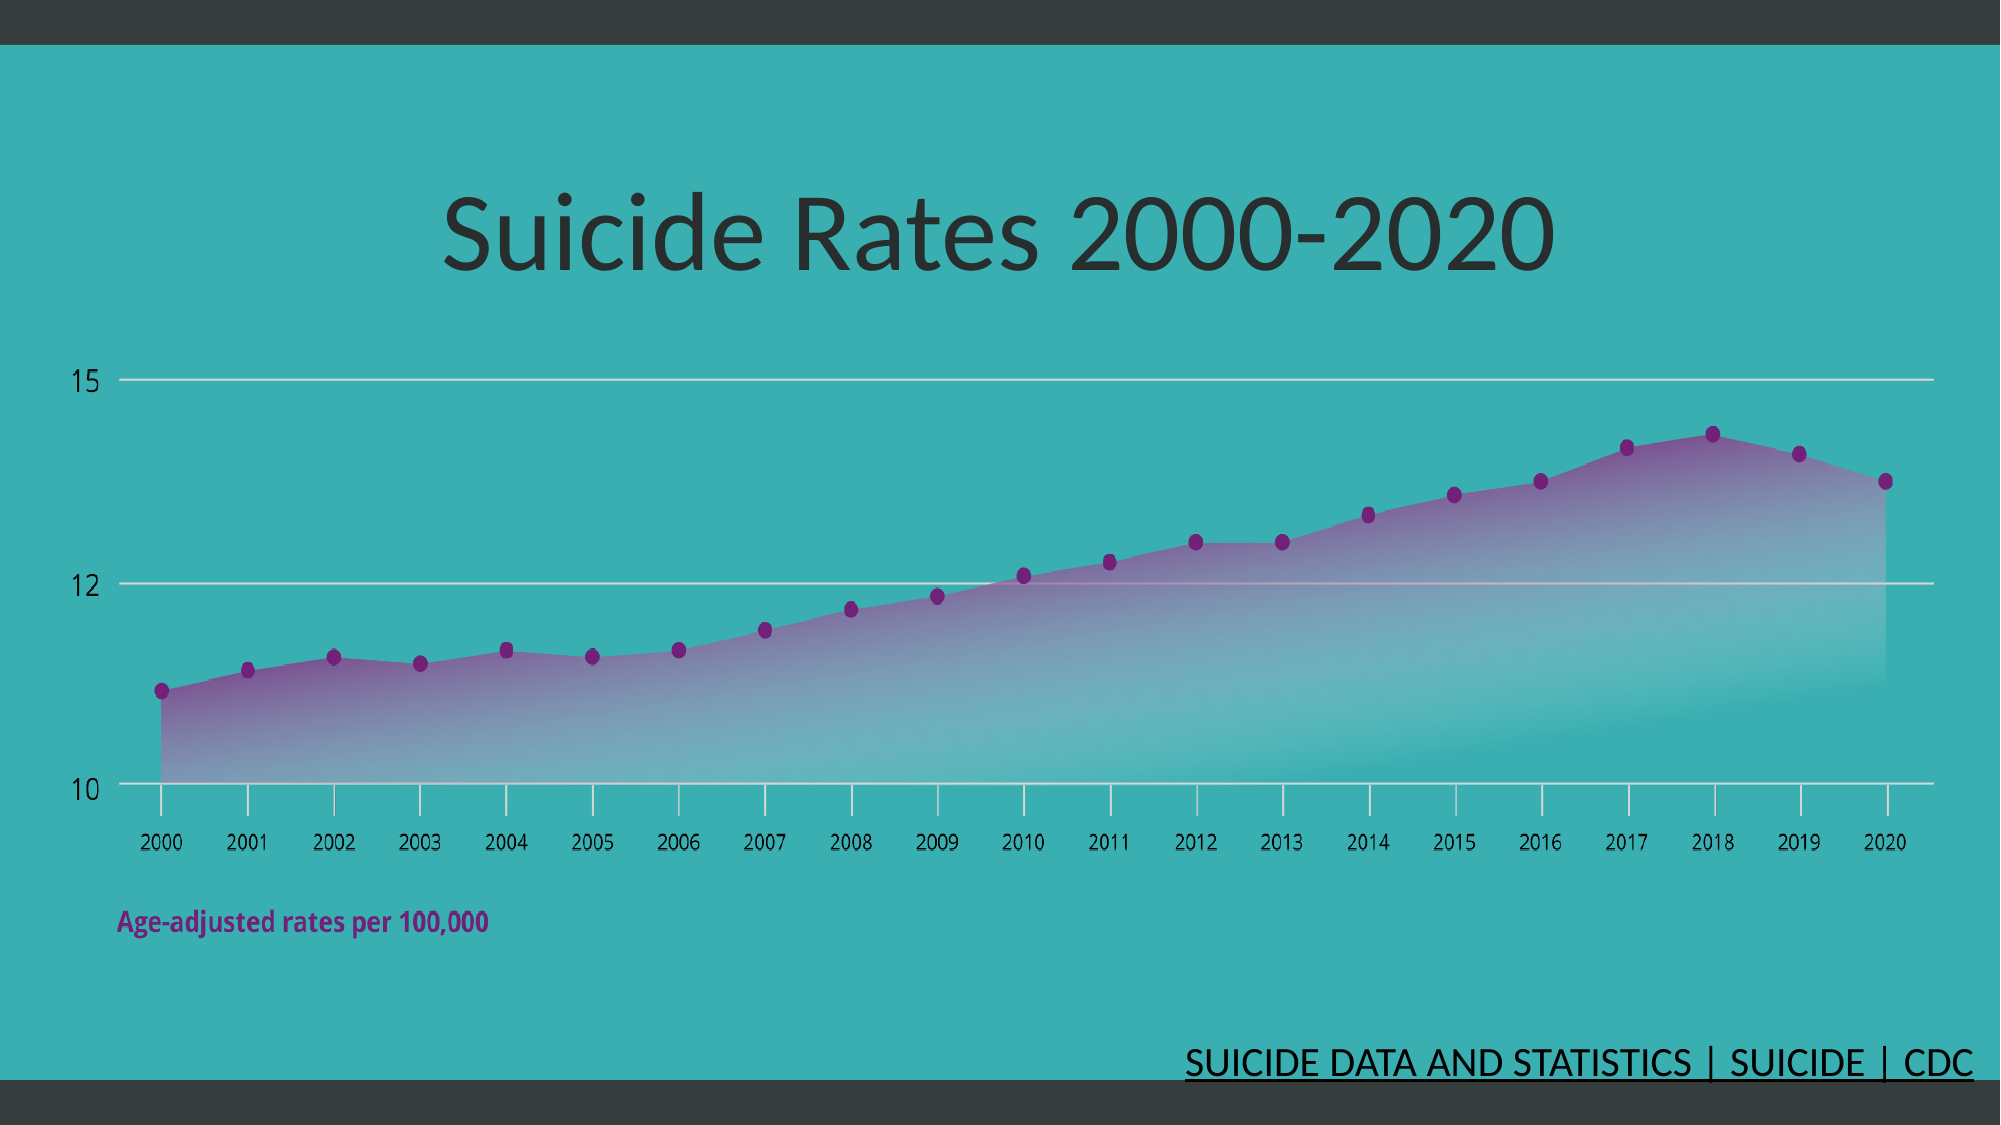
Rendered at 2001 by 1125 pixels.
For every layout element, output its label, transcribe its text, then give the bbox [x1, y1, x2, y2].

list Suicide Data and Statistics | Suicide | CDC [792, 1032, 2000, 1102]
title Suicide Rates 2000-2020 [212, 128, 1788, 303]
picture [66, 357, 1934, 943]
